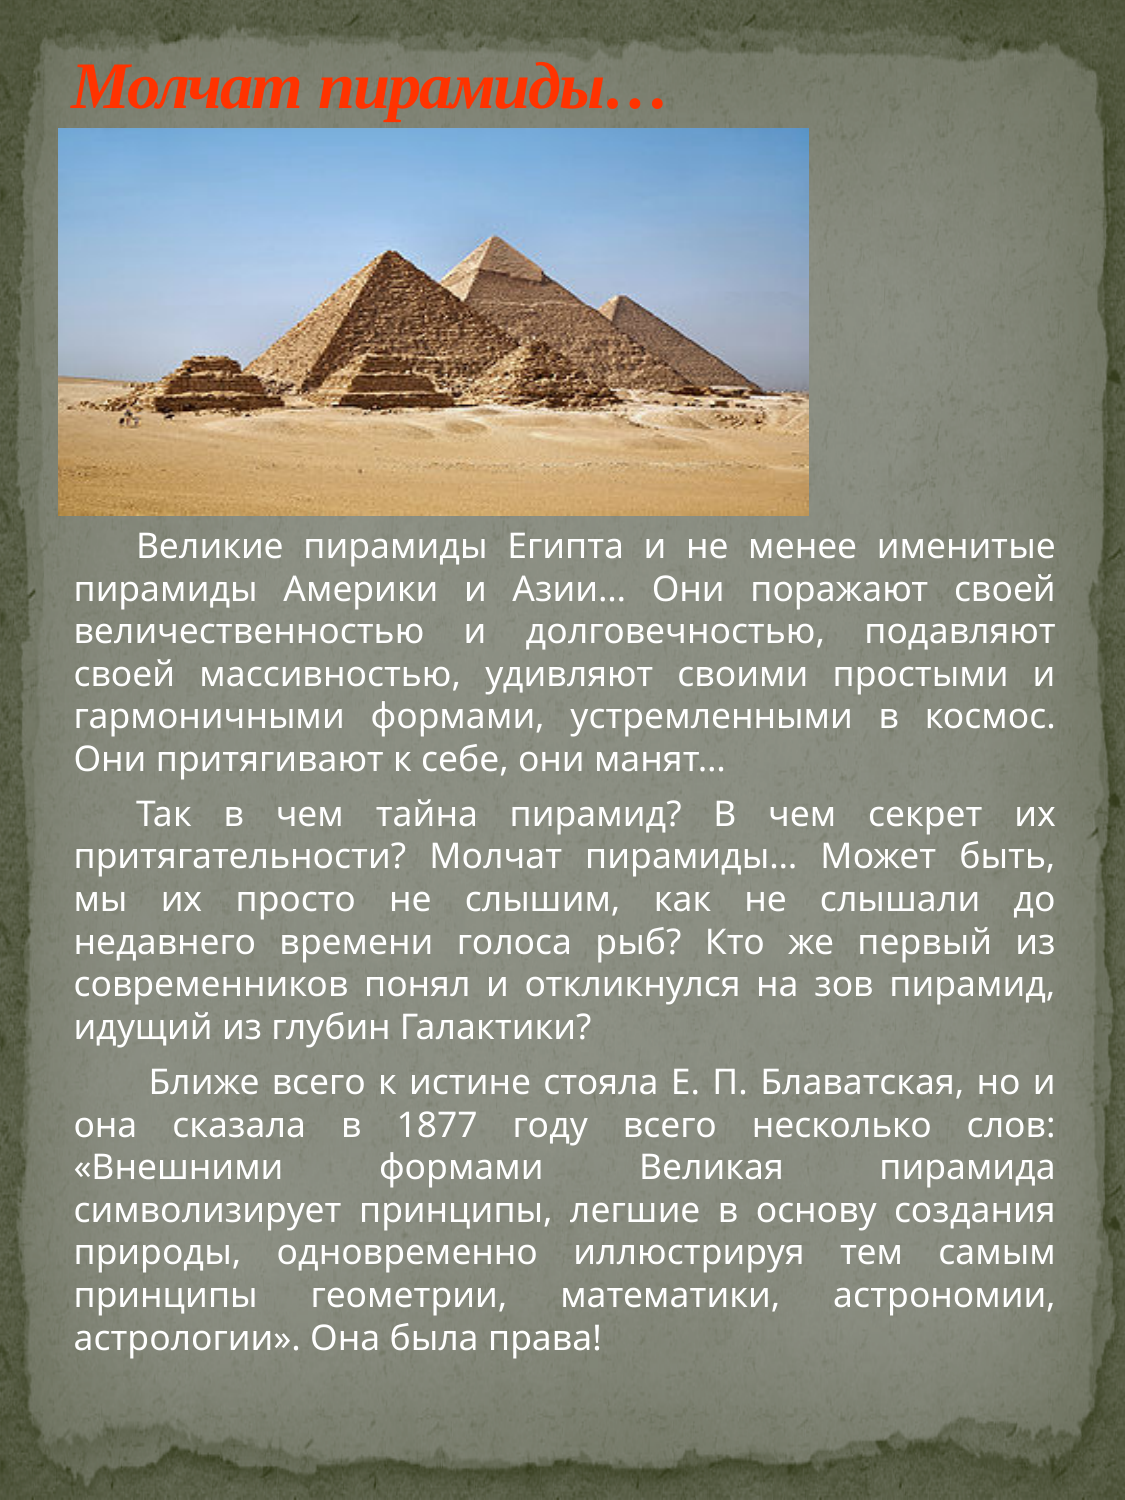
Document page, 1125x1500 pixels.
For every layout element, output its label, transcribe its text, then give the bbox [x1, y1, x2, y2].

picture [58, 128, 809, 516]
list Великие пирамиды Египта и не менее именитые пирамиды Америки и Азии… Они поражают своей величественностью и долговечностью, подавляют своей массивностью, удивляют своими простыми и гармоничными формами, устремленными в космос. Они притягивают к себе, они манят… Так в чем тайна пирамид? В чем секрет их притягательности? Молчат пирамиды… Может быть, мы их просто не слышим, как не слышали до недавнего времени голоса рыб? Кто же первый из современников понял и откликнулся на зов пирамид, идущий из глубин Галактики? Ближе всего к истине стояла Е. П. Блаватская, но и она сказала в 1877 году всего несколько слов: «Внешними формами Великая пирамида символизирует принципы, легшие в основу создания природы, одновременно иллюстрируя тем самым принципы геометрии, математики, астрономии, астрологии». Она была права! [58, 515, 1072, 1383]
title Молчат пирамиды… [56, 33, 1069, 129]
